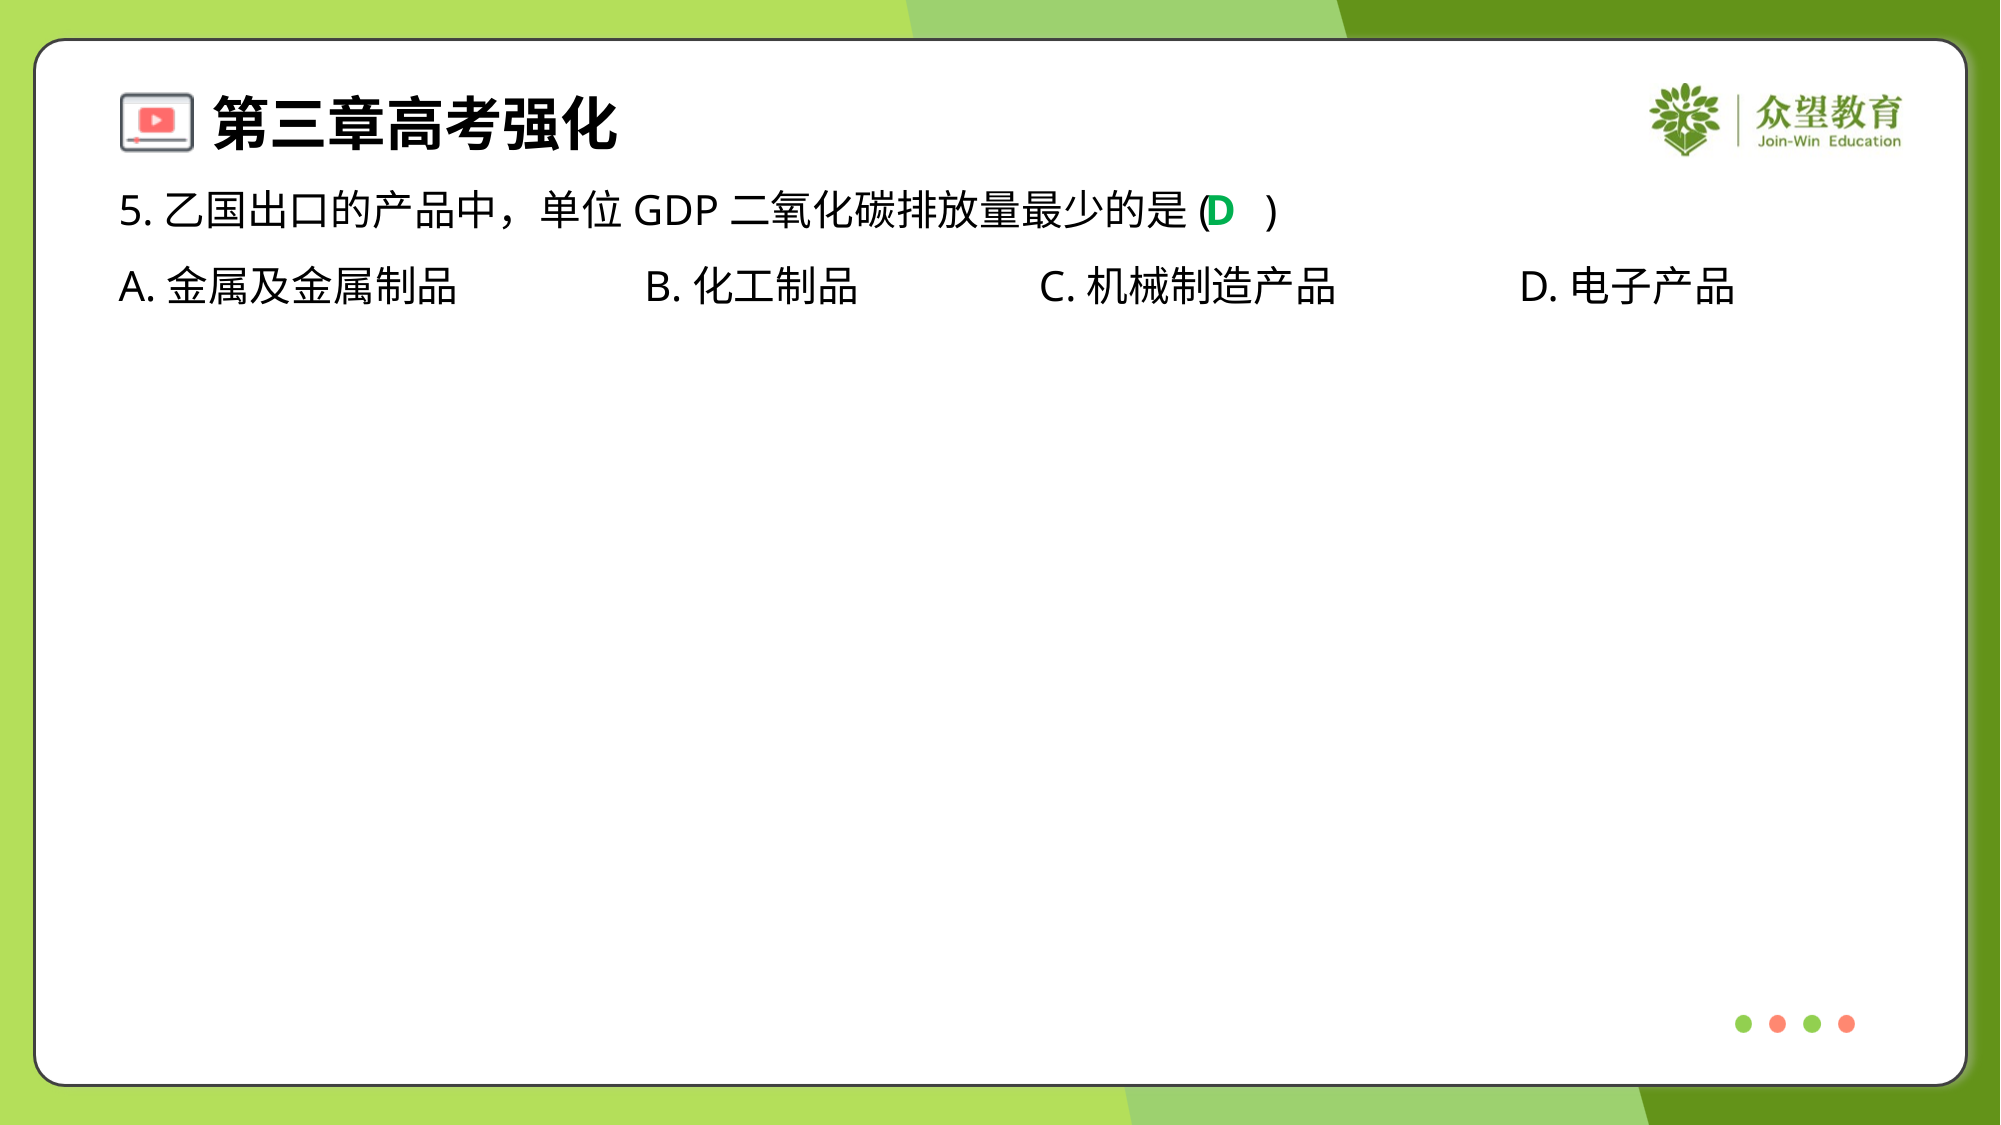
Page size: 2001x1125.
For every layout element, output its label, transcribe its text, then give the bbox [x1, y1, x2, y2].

text_box A.金属及金属制品 B.化工制品 C.机械制造产品 D.电子产品 [118, 234, 1883, 302]
text_box 5.乙国出口的产品中，单位GDP二氧化碳排放量最少的是( ) [1253, 158, 1883, 226]
text_box D [1188, 158, 1253, 226]
text_box 5.乙国出口的产品中，单位GDP二氧化碳排放量最少的是( ) [118, 158, 1188, 226]
picture [0, 0, 2000, 1125]
